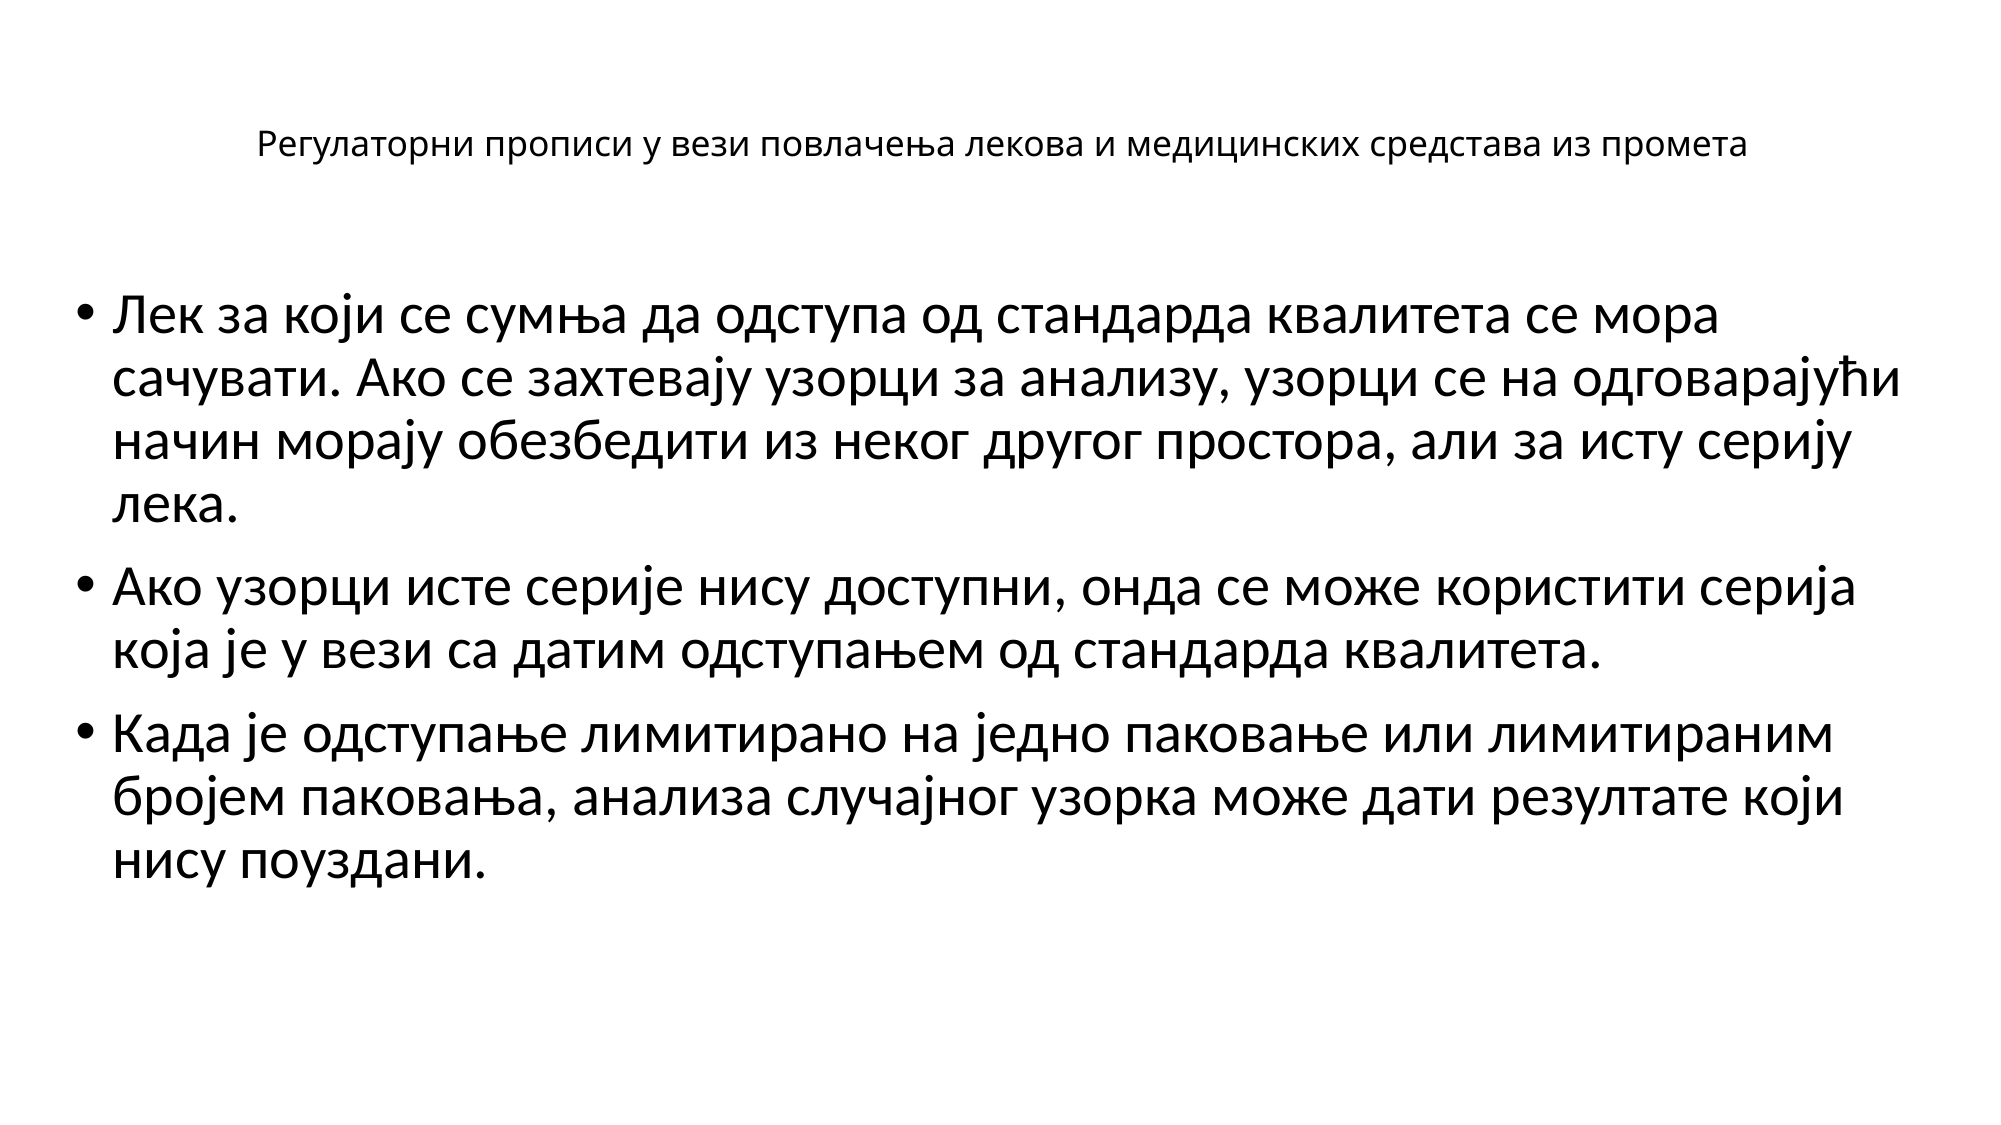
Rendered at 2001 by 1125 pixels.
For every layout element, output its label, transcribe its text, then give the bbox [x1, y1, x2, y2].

title Регулаторни прописи у вези повлачења лекова и медицинских средстава из промета [139, 106, 1865, 184]
list Лек за који се сумња да одступа од стандарда квалитета се мора сачувати. Ако се захтевају узорци за анализу, узорци се на одговарајући начин морају обезбедити из неког другог простора, али за исту серију лека. Ако узорци исте серије нису доступни, онда се може користити серија која је у вези са датим одступањем од стандарда квалитета. Када је одступање лимитирано на једно паковање или лимитираним бројем паковања, анализа случајног узорка може дати резултате који нису поуздани. [60, 275, 1942, 1084]
